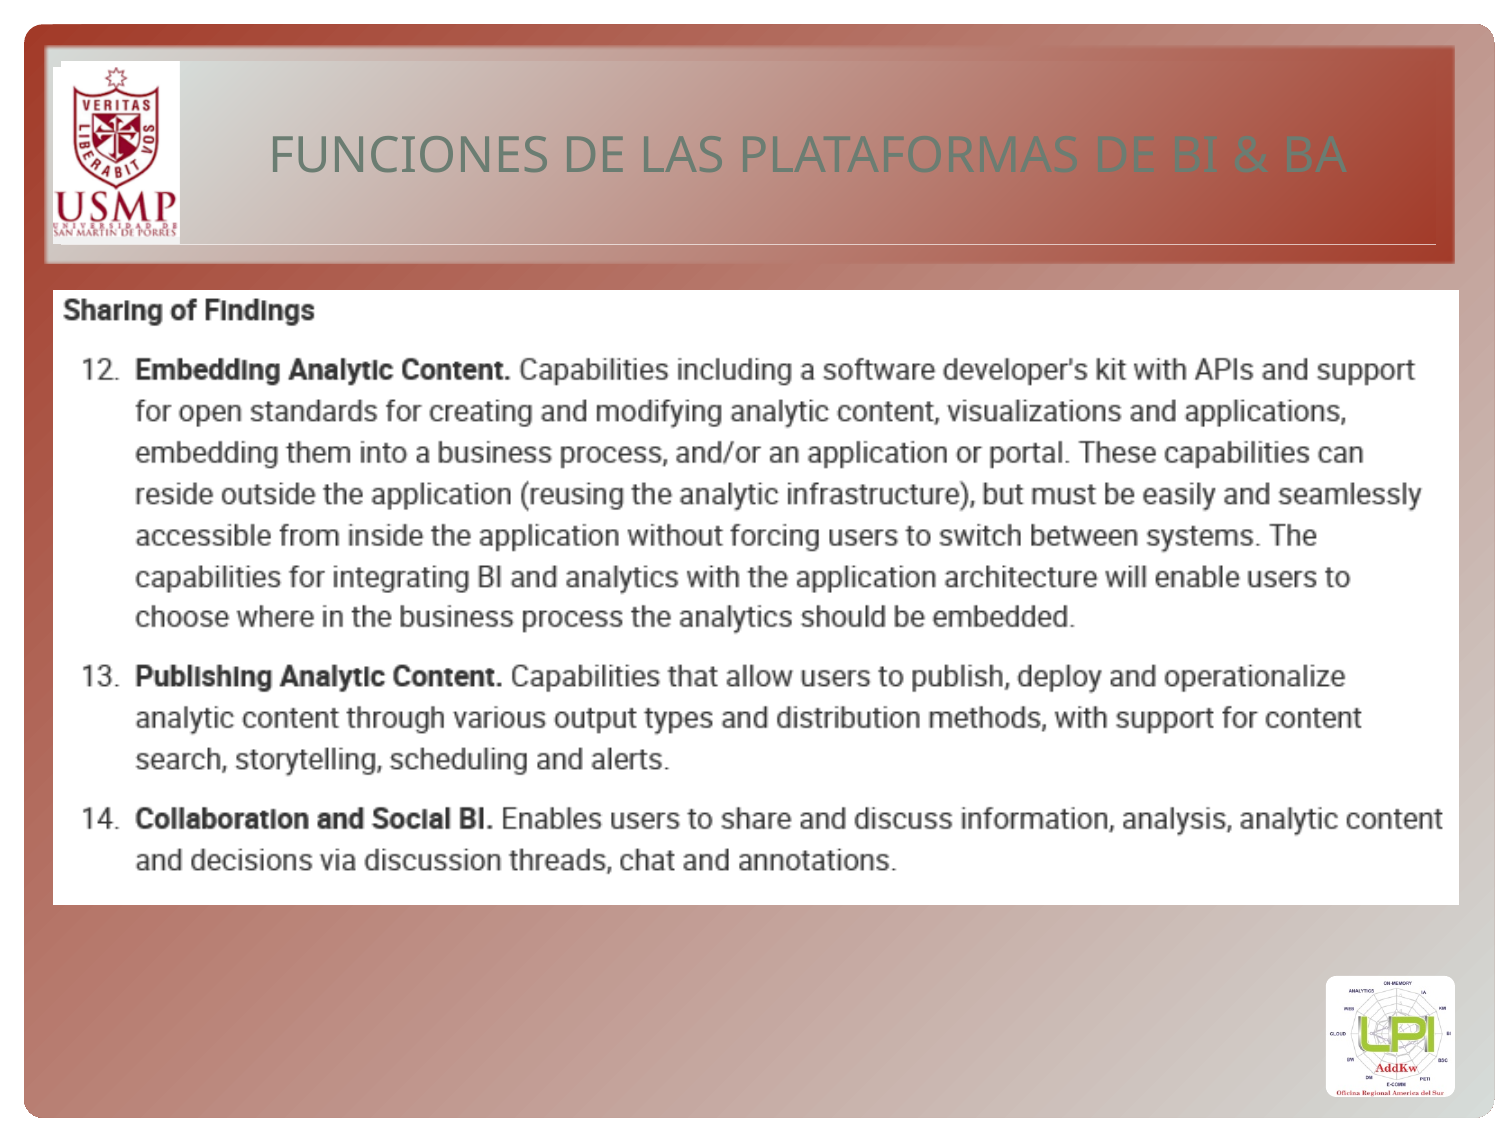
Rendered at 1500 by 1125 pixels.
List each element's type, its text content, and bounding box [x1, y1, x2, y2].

picture [52, 290, 1459, 906]
title Funciones de las plataformas de BI & BA [179, 61, 1436, 244]
picture [1325, 975, 1455, 1097]
picture [53, 67, 179, 244]
